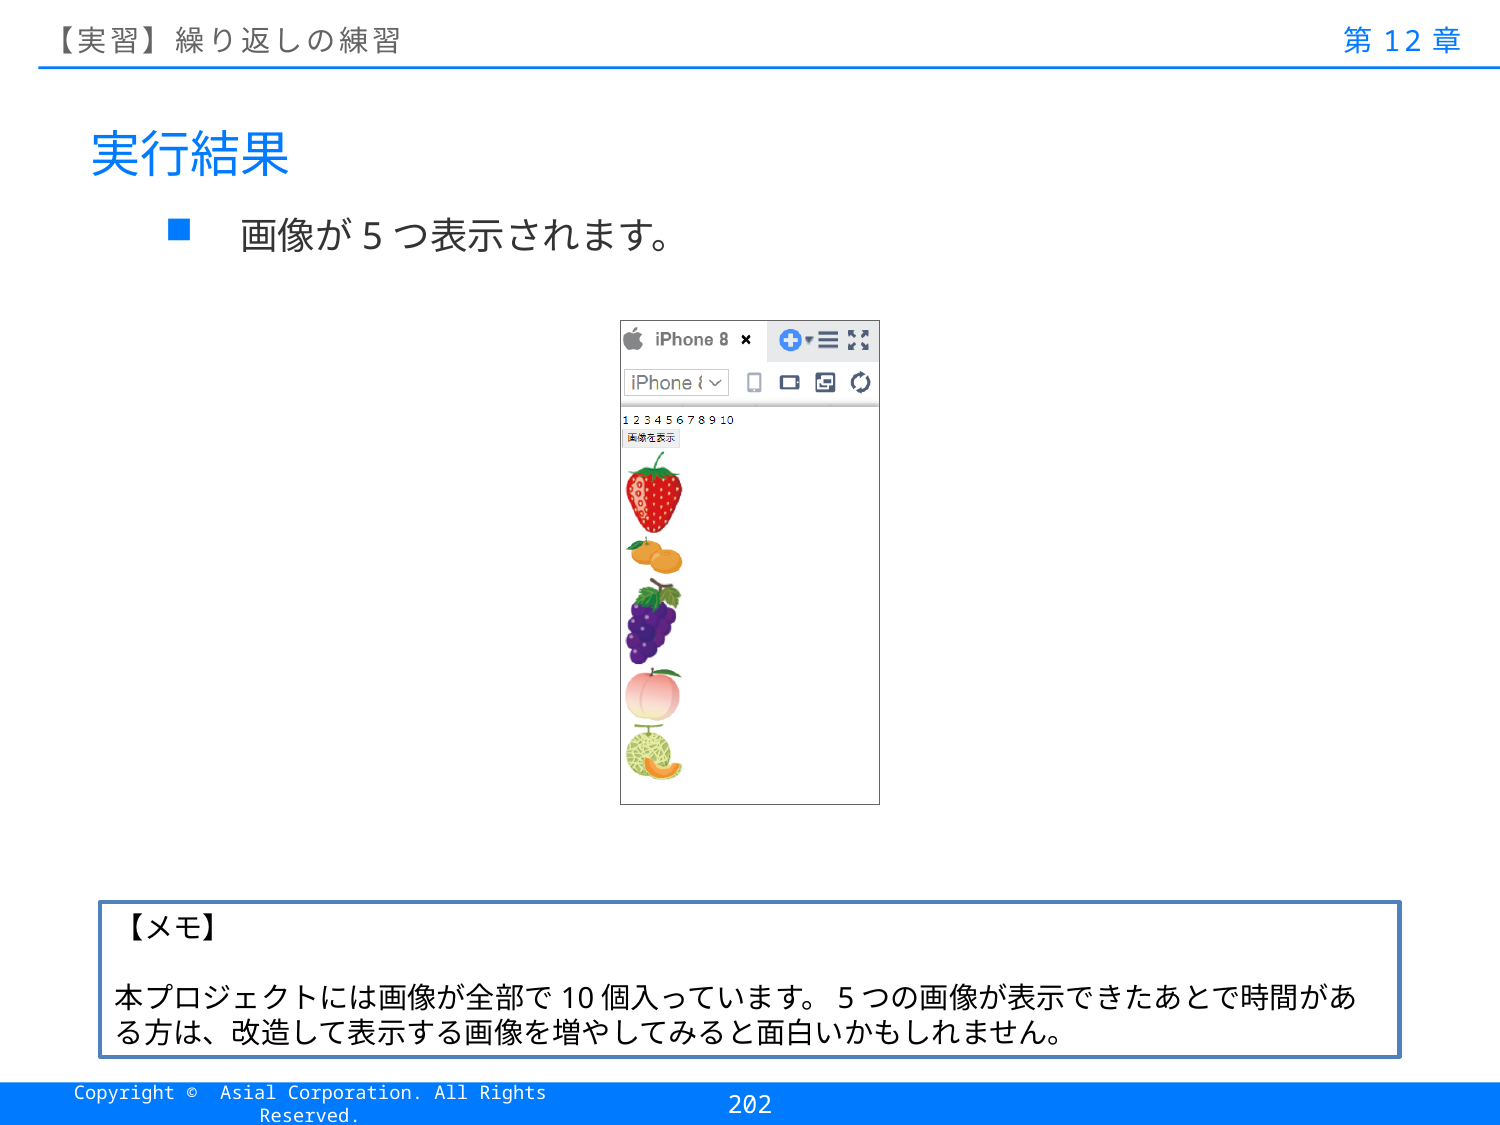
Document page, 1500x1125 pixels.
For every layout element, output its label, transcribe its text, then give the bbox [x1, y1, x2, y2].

list 実行結果 画像が5つ表示されます。 [75, 84, 1425, 988]
text_box 【メモ】 本プロジェクトには画像が全部で10個入っています。5つの画像が表示できたあとで時間がある方は、改造して表示する画像を増やしてみると面白いかもしれません。 [98, 900, 1402, 1059]
slide_number 202 [581, 1075, 919, 1125]
list 第12章 [702, 7, 1477, 72]
picture [620, 320, 880, 805]
title 【実習】繰り返しの練習 [29, 7, 702, 72]
